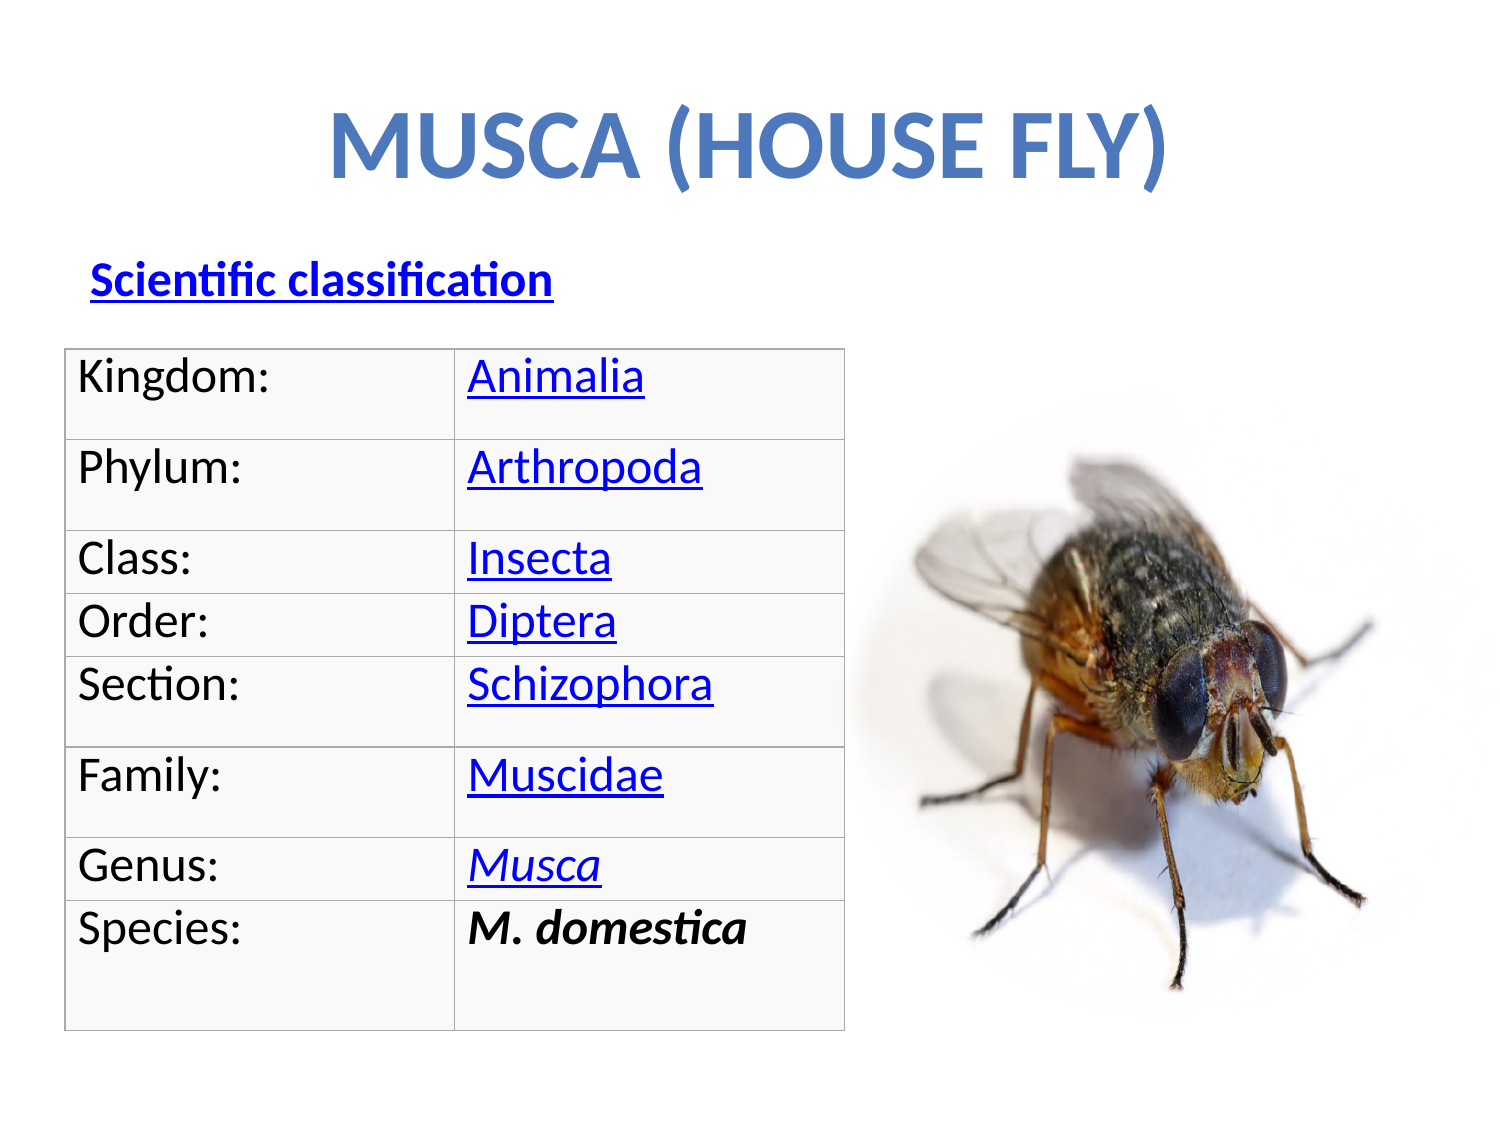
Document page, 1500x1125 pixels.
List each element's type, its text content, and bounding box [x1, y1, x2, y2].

table_cell Genus: [66, 838, 454, 900]
table_cell Class: [66, 531, 454, 593]
table_cell Phylum: [66, 440, 454, 530]
table_cell Musca [455, 838, 831, 900]
table_cell Insecta [455, 531, 831, 593]
title Musca (house fly) [75, 45, 1425, 233]
table_cell Muscidae [455, 748, 831, 837]
table_cell Arthropoda [455, 440, 831, 530]
table_cell Family: [66, 748, 454, 837]
table_cell Order: [66, 594, 454, 656]
table_cell Species: [66, 901, 454, 1030]
table_cell M. domestica [455, 901, 844, 1030]
table_cell Diptera [455, 594, 831, 656]
table_cell Section: [66, 657, 454, 746]
table_cell Schizophora [455, 657, 831, 746]
list Scientific classification [75, 209, 738, 315]
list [836, 385, 1500, 1021]
table_header Kingdom: [66, 350, 454, 439]
table_header Animalia [455, 350, 844, 439]
